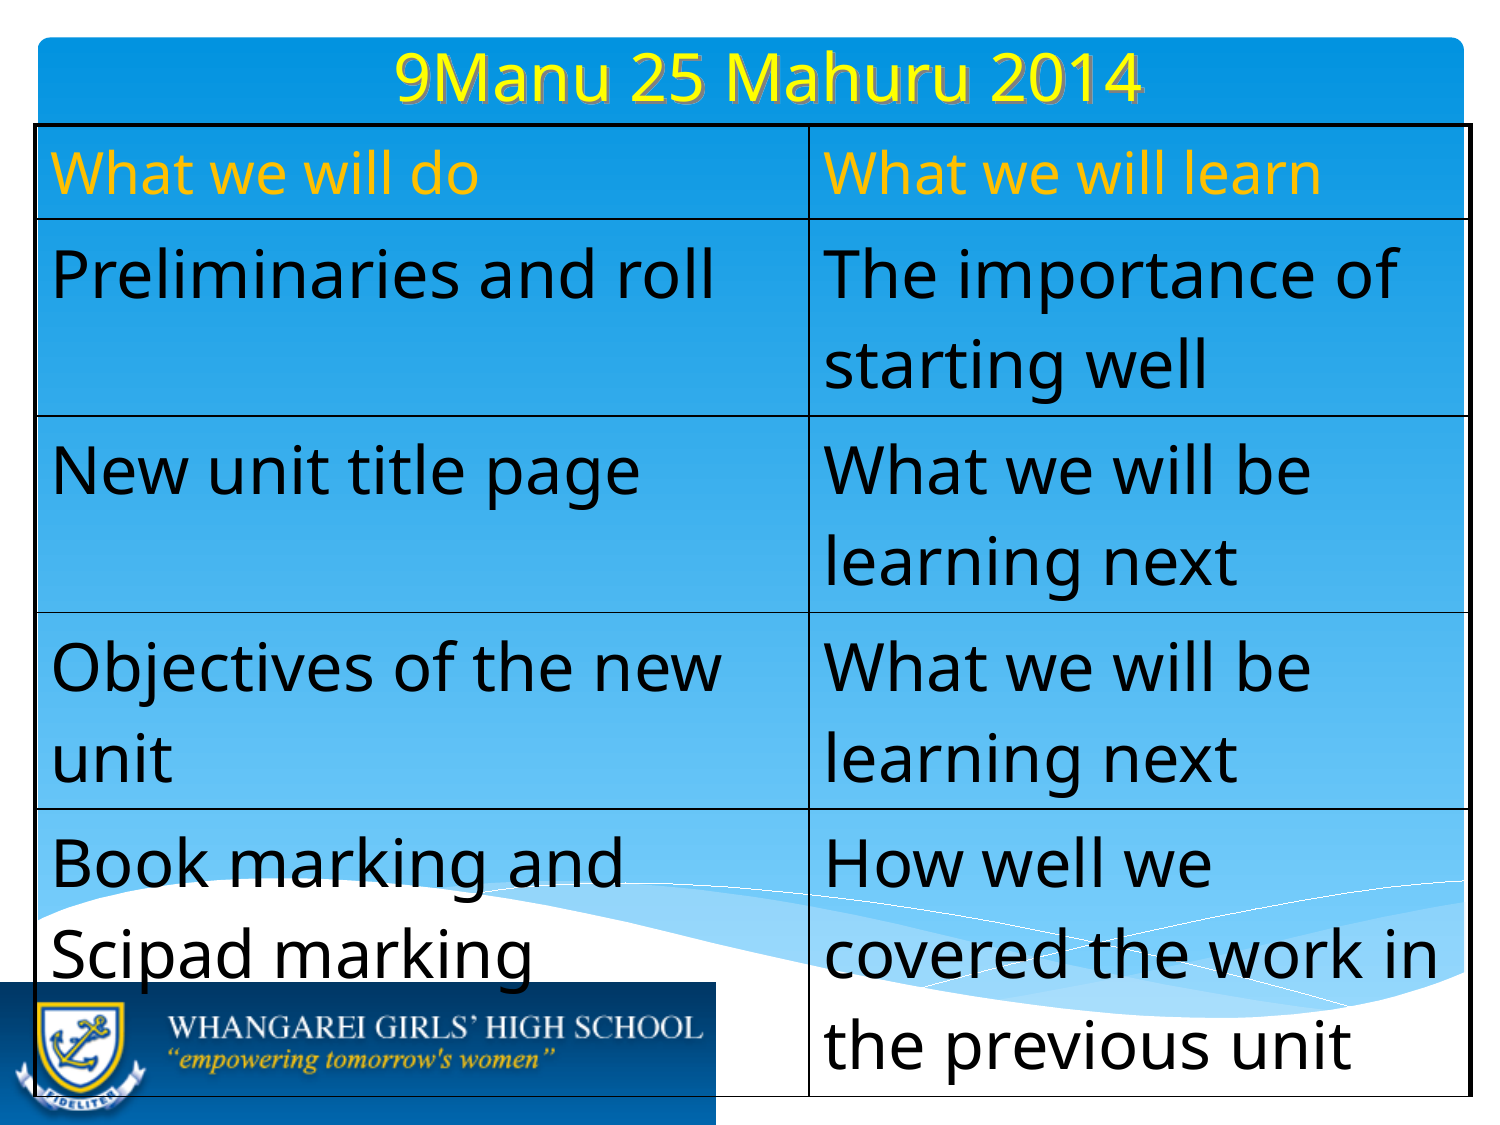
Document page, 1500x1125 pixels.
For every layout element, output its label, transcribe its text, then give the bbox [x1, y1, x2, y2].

table_cell The importance of starting well [810, 220, 1468, 415]
table_cell What we will be learning next [810, 417, 1468, 612]
table_cell What we will be learning next [810, 613, 1468, 808]
table_cell Objectives of the new unit [37, 613, 808, 808]
text_box 9Manu 25 Mahuru 2014 [162, 24, 1375, 123]
table_cell New unit title page [37, 417, 808, 612]
table_header What we will learn [810, 127, 1468, 218]
table_cell Book marking and Scipad marking [37, 810, 808, 1096]
picture [0, 982, 716, 1125]
table_header What we will do [37, 127, 808, 218]
table_cell Preliminaries and roll [37, 220, 808, 415]
table_cell How well we covered the work in the previous unit [810, 810, 1468, 1096]
